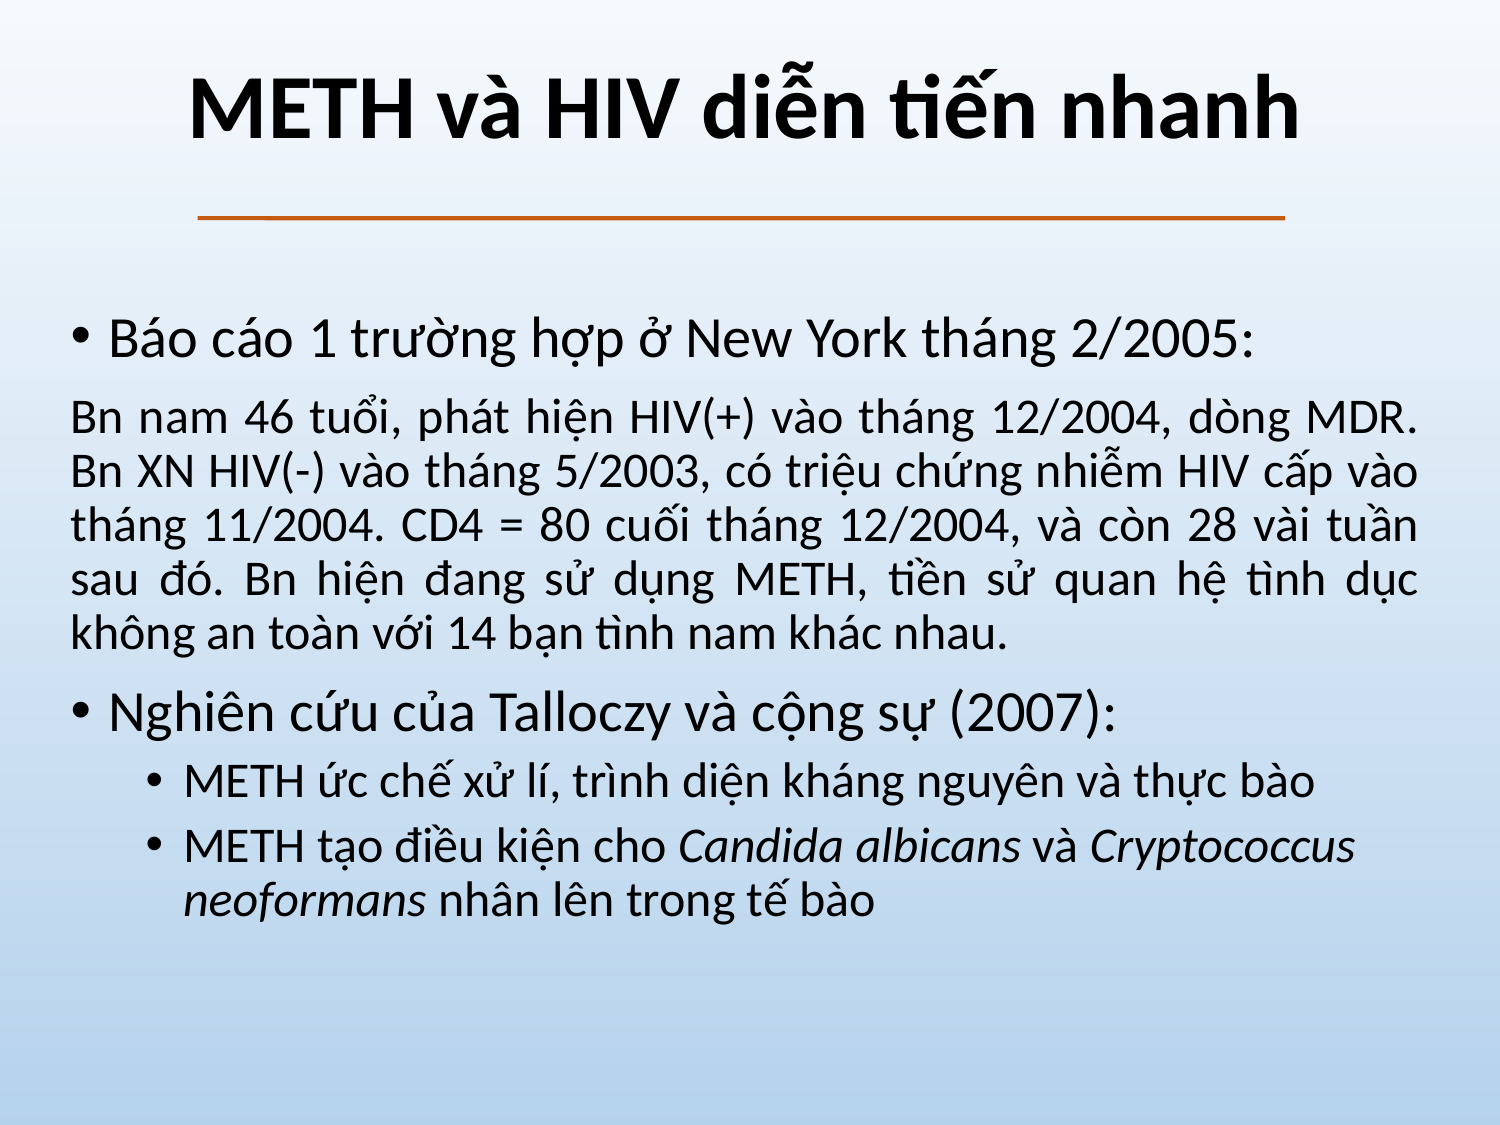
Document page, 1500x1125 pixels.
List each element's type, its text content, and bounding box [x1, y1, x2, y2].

list Báo cáo 1 trường hợp ở New York tháng 2/2005: Bn nam 46 tuổi, phát hiện HIV(+) vào tháng 12/2004, dòng MDR. Bn XN HIV(-) vào tháng 5/2003, có triệu chứng nhiễm HIV cấp vào tháng 11/2004. CD4 = 80 cuối tháng 12/2004, và còn 28 vài tuần sau đó. Bn hiện đang sử dụng METH, tiền sử quan hệ tình dục không an toàn với 14 bạn tình nam khác nhau. Nghiên cứu của Talloczy và cộng sự (2007): METH ức chế xử lí, trình diện kháng nguyên và thực bào METH tạo điều kiện cho Candida albicans và Cryptococcus neoformans nhân lên trong tế bào [55, 299, 1436, 1014]
title METH và HIV diễn tiến nhanh [55, 0, 1436, 219]
